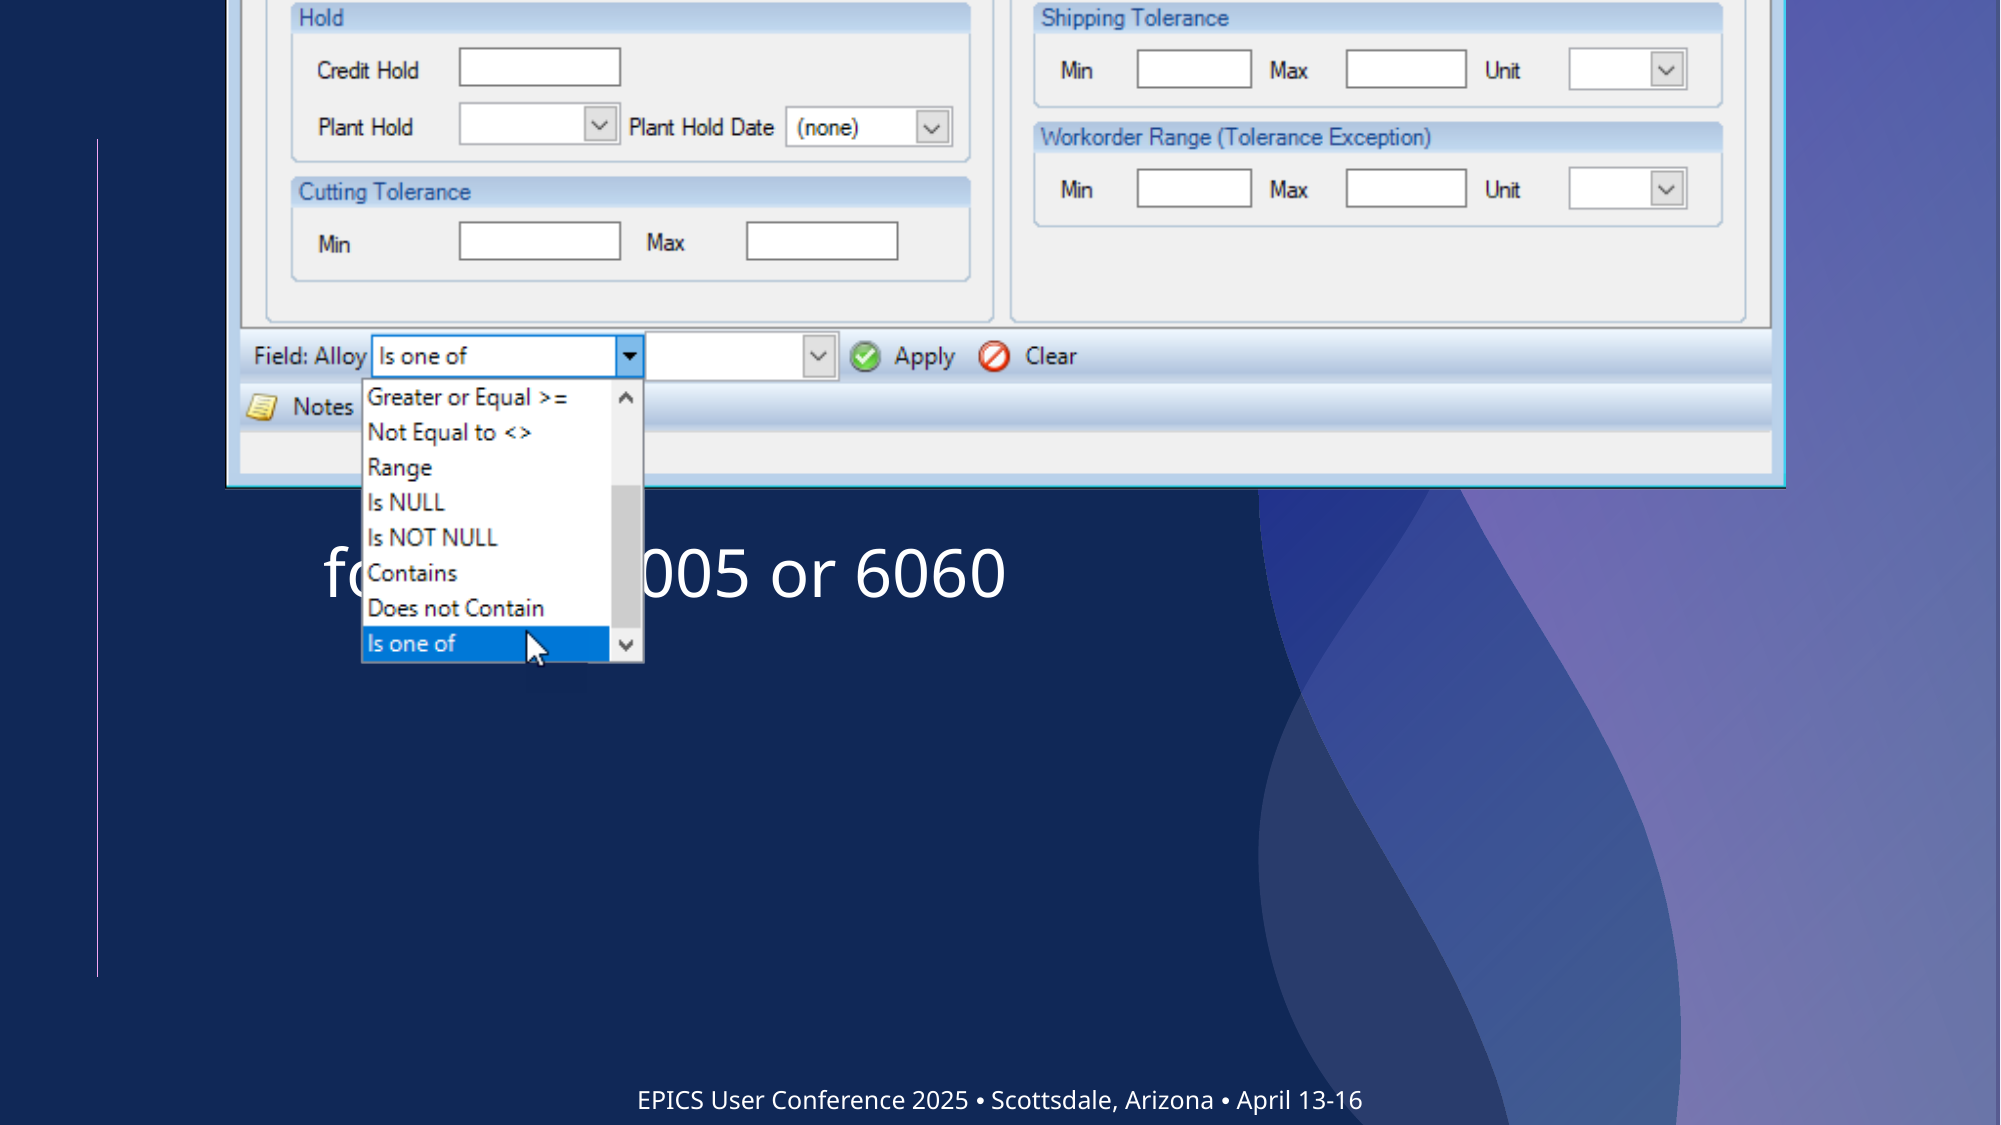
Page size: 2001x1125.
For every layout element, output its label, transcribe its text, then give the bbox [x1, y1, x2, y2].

list Example – Find all active items that call for Alloy 6005 or 6060 [251, 693, 1644, 902]
picture [224, 0, 1786, 693]
